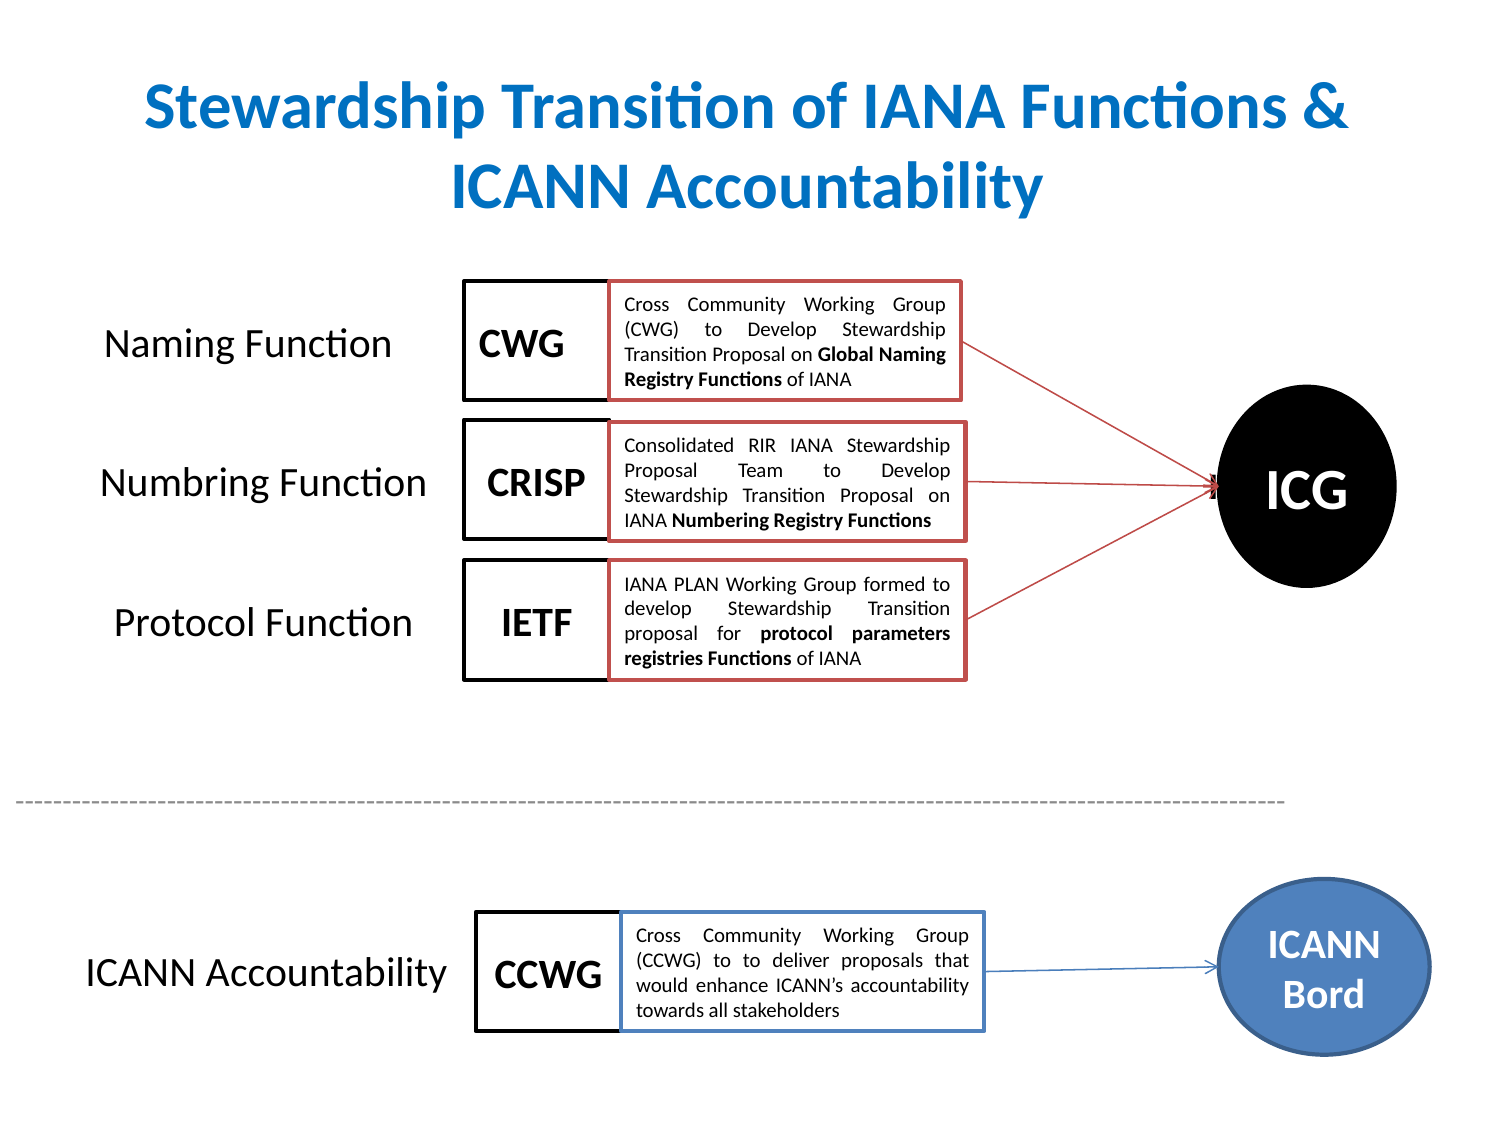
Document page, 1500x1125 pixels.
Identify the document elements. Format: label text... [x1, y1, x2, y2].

text_box IETF [462, 558, 607, 682]
text_box -------------------------------------------------------------------------------------------------------------------------------------- [0, 773, 1500, 844]
text_box Numbring Function [70, 419, 457, 539]
text_box Consolidated RIR IANA Stewardship Proposal Team to Develop Stewardship Transition Proposal on IANA Numbering Registry Functions [607, 420, 960, 543]
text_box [960, 340, 1219, 486]
text_box ICANN Bord [1216, 876, 1432, 1057]
subtitle ICANN Accountability [70, 937, 474, 1008]
text_box CRISP [462, 418, 611, 541]
text_box ICG [1222, 384, 1397, 588]
text_box CCWG [474, 910, 619, 1033]
text_box Cross Community Working Group (CWG) to Develop Stewardship Transition Proposal on Global Naming Registry Functions of IANA [607, 279, 963, 402]
text_box IANA PLAN Working Group formed to develop Stewardship Transition proposal for protocol parameters registries Functions of IANA [607, 558, 968, 682]
text_box CWG [462, 279, 607, 402]
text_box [965, 485, 1219, 621]
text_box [984, 966, 1219, 972]
text_box Protocol Function [70, 560, 457, 680]
text_box Stewardship Transition of IANA Functions & ICANN Accountability [100, 81, 1395, 202]
text_box Cross Community Working Group (CCWG) to to deliver proposals that would enhance ICANN’s accountability towards all stakeholders [619, 910, 986, 1033]
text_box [965, 481, 1219, 485]
title Naming Function [70, 281, 427, 401]
